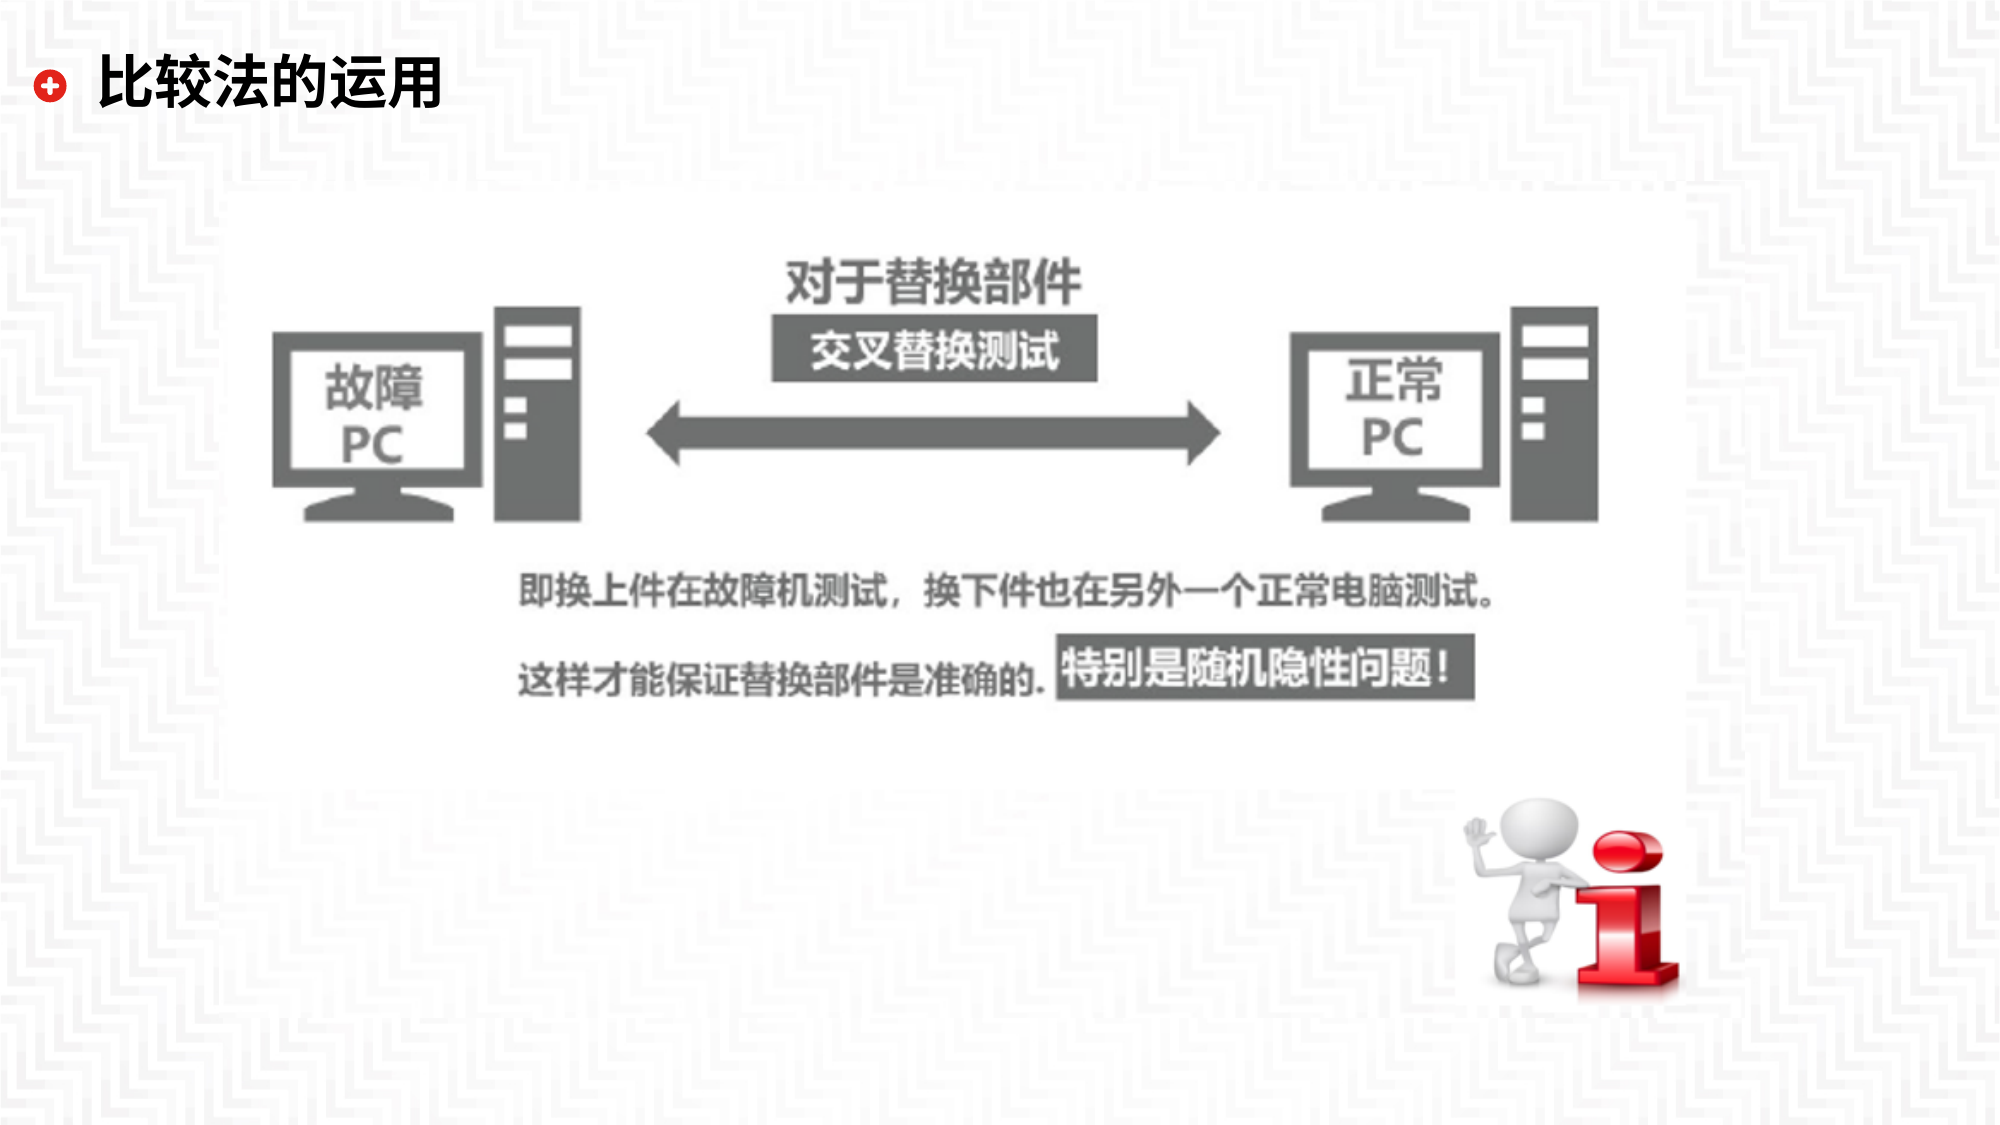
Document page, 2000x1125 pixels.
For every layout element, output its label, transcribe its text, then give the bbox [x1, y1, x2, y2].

text_box 比较法的运用 [85, 18, 1236, 144]
picture [0, 0, 2000, 1125]
